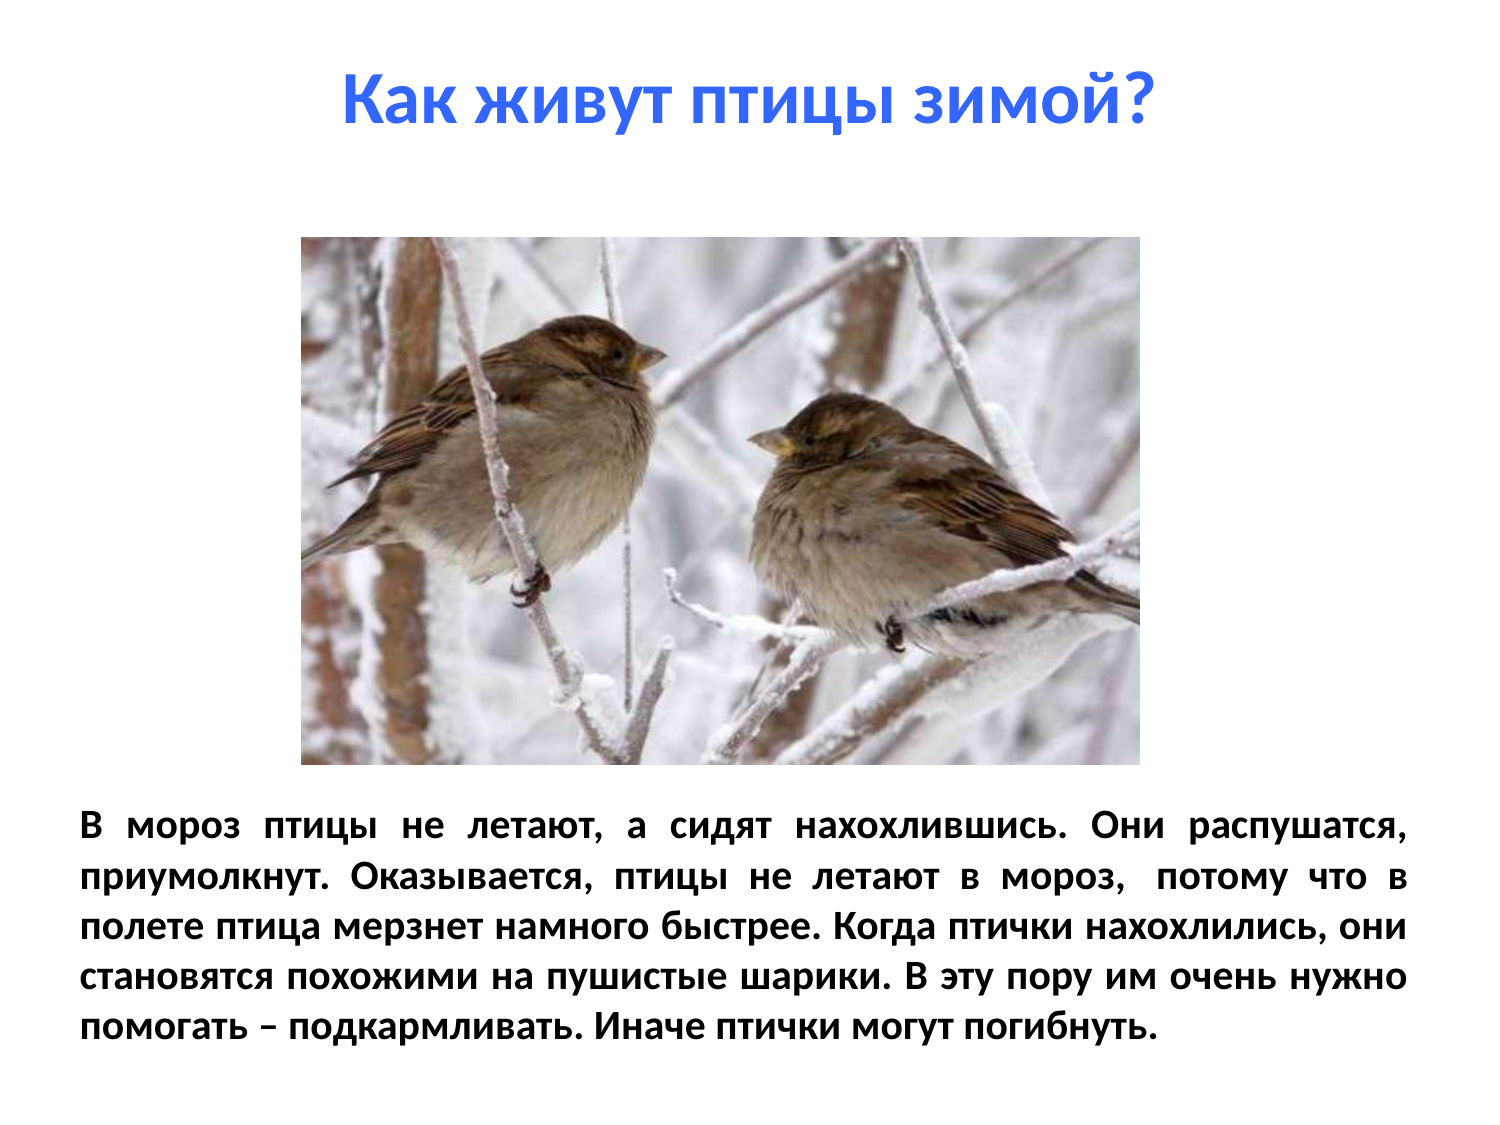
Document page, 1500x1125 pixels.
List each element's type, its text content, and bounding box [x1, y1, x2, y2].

text_box В мороз птицы не летают, а сидят нахохлившись. Они распушатся, приумолкнут. Оказывается, птицы не летают в мороз, потому что в полете птица мерзнет намного быстрее. Когда птички нахохлились, они становятся похожими на пушистые шарики. В эту пору им очень нужно помогать – подкармливать. Иначе птички могут погибнуть. [64, 789, 1424, 1055]
picture [300, 237, 1140, 765]
title Как живут птицы зимой? [75, 45, 1425, 233]
